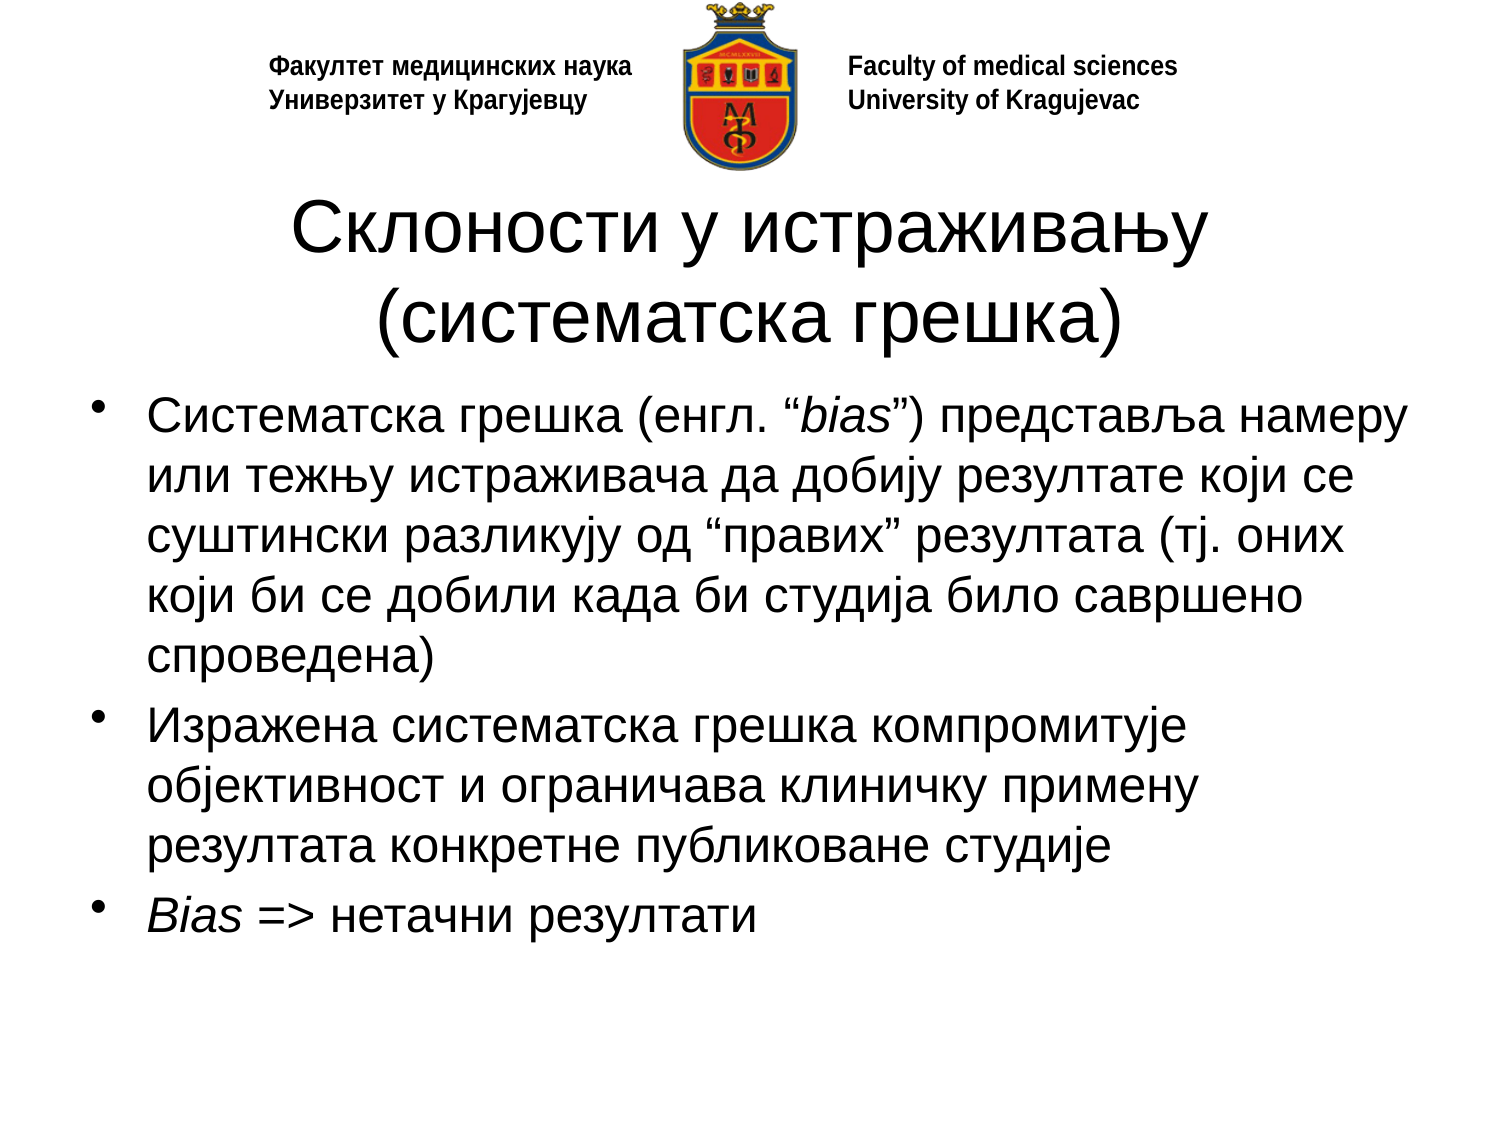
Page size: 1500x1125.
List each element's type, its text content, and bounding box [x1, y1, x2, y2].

list Систематска грешка (енгл. “bias”) представља намеру или тежњу истраживача да добију резултате који се суштински разликују од “правих” резултата (тј. оних који би се добили када би студија било савршено спроведена) Изражена систематска грешка компромитује објективност и ограничава клиничку примену резултата конкретне публиковане студије Bias => нетачни резултати [74, 374, 1426, 1118]
title Склоности у истраживању (систематска грешка) [74, 173, 1426, 362]
